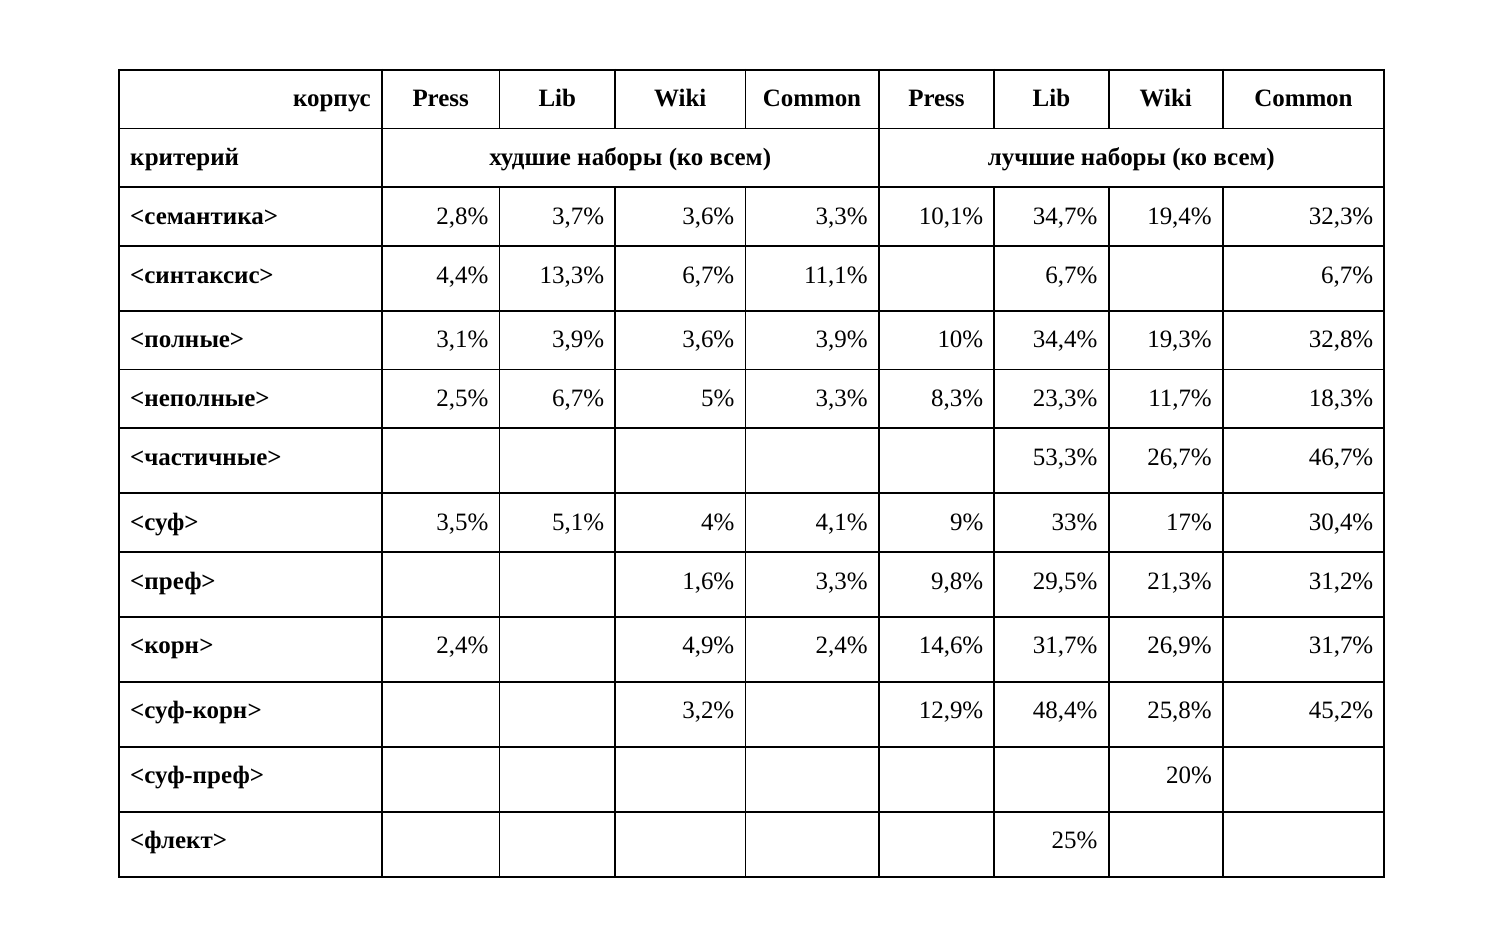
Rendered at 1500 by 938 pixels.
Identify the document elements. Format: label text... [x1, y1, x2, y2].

table_cell 53,3% [995, 429, 1108, 492]
table_cell 6,7% [500, 370, 614, 427]
table_cell <неполные> [120, 370, 381, 427]
table_cell [383, 553, 499, 616]
table_cell 17% [1110, 494, 1222, 551]
table_cell 10,1% [880, 188, 993, 245]
table_cell 34,4% [995, 312, 1108, 369]
table_cell 10% [880, 312, 993, 369]
table_cell [383, 813, 499, 876]
table_header Common [1224, 71, 1383, 128]
table_cell 3,6% [616, 188, 745, 245]
table_cell 48,4% [995, 683, 1108, 746]
table_cell 29,5% [995, 553, 1108, 616]
table_cell 6,7% [616, 247, 745, 310]
table_cell критерий [120, 129, 381, 186]
table_cell 25% [995, 813, 1108, 876]
table_cell <суф-корн> [120, 683, 381, 746]
table_cell 14,6% [880, 618, 993, 681]
table_cell [1224, 748, 1383, 811]
table_cell [1224, 813, 1383, 876]
table_cell [383, 683, 499, 746]
table_cell <корн> [120, 618, 381, 681]
table_cell [500, 683, 614, 746]
table_cell 3,3% [746, 188, 878, 245]
table_cell <синтаксис> [120, 247, 381, 310]
table_cell 6,7% [995, 247, 1108, 310]
table_cell 3,2% [616, 683, 745, 746]
table_cell 9% [880, 494, 993, 551]
table_cell [880, 247, 993, 310]
table_cell 3,3% [746, 370, 878, 427]
table_cell 3,3% [746, 553, 878, 616]
table_cell 2,4% [746, 618, 878, 681]
table_cell [1110, 247, 1222, 310]
table_header Wiki [1110, 71, 1222, 128]
table_cell 21,3% [1110, 553, 1222, 616]
table_cell 18,3% [1224, 370, 1383, 427]
table_cell <флект> [120, 813, 381, 876]
table_cell [746, 429, 878, 492]
table_cell 1,6% [616, 553, 745, 616]
table_cell [746, 683, 878, 746]
table_cell [880, 748, 993, 811]
table_cell 20% [1110, 748, 1222, 811]
table_cell 30,4% [1224, 494, 1383, 551]
table_cell 19,3% [1110, 312, 1222, 369]
table_cell <преф> [120, 553, 381, 616]
table_cell <суф-преф> [120, 748, 381, 811]
table_cell [383, 748, 499, 811]
table_cell <частичные> [120, 429, 381, 492]
table_header Wiki [616, 71, 745, 128]
table_cell 4,1% [746, 494, 878, 551]
table_cell [1110, 813, 1222, 876]
table_cell 31,7% [995, 618, 1108, 681]
table_cell худшие наборы (ко всем) [383, 129, 878, 186]
table_cell 33% [995, 494, 1108, 551]
table_cell 4% [616, 494, 745, 551]
table_cell 2,4% [383, 618, 499, 681]
table_cell 26,9% [1110, 618, 1222, 681]
table_cell 26,7% [1110, 429, 1222, 492]
table_cell 2,8% [383, 188, 499, 245]
table_header Lib [500, 71, 614, 128]
table_cell 31,7% [1224, 618, 1383, 681]
table_cell <суф> [120, 494, 381, 551]
table_cell [616, 813, 745, 876]
table_cell [500, 813, 614, 876]
table_cell 5,1% [500, 494, 614, 551]
table_cell 6,7% [1224, 247, 1383, 310]
table_cell [880, 813, 993, 876]
table_cell 46,7% [1224, 429, 1383, 492]
table_header Common [746, 71, 878, 128]
table_cell 4,4% [383, 247, 499, 310]
table_cell 12,9% [880, 683, 993, 746]
table_cell 11,1% [746, 247, 878, 310]
table_cell 25,8% [1110, 683, 1222, 746]
table_cell 32,8% [1224, 312, 1383, 369]
table_header Press [383, 71, 499, 128]
table_header Press [880, 71, 993, 128]
table_cell 23,3% [995, 370, 1108, 427]
table_cell 3,7% [500, 188, 614, 245]
table_cell лучшие наборы (ко всем) [880, 129, 1383, 186]
table_cell [500, 618, 614, 681]
table_cell 34,7% [995, 188, 1108, 245]
table_cell 5% [616, 370, 745, 427]
table_cell <семантика> [120, 188, 381, 245]
table_cell 32,3% [1224, 188, 1383, 245]
table_cell 11,7% [1110, 370, 1222, 427]
table_cell [616, 429, 745, 492]
table_cell [500, 429, 614, 492]
table_cell [500, 748, 614, 811]
table_cell 9,8% [880, 553, 993, 616]
table_cell 19,4% [1110, 188, 1222, 245]
table_cell [383, 429, 499, 492]
table_cell 4,9% [616, 618, 745, 681]
table_cell 3,1% [383, 312, 499, 369]
table_cell 3,9% [500, 312, 614, 369]
table_cell 3,9% [746, 312, 878, 369]
table_cell [880, 429, 993, 492]
table_cell 31,2% [1224, 553, 1383, 616]
table_cell [616, 748, 745, 811]
table_cell [500, 553, 614, 616]
table_cell [995, 748, 1108, 811]
table_cell 3,5% [383, 494, 499, 551]
table_cell 2,5% [383, 370, 499, 427]
table_cell [746, 748, 878, 811]
table_cell <полные> [120, 312, 381, 369]
table_cell 13,3% [500, 247, 614, 310]
table_header корпус [120, 71, 381, 128]
table_cell 3,6% [616, 312, 745, 369]
table_cell 8,3% [880, 370, 993, 427]
table_cell [746, 813, 878, 876]
table_cell 45,2% [1224, 683, 1383, 746]
table_header Lib [995, 71, 1108, 128]
